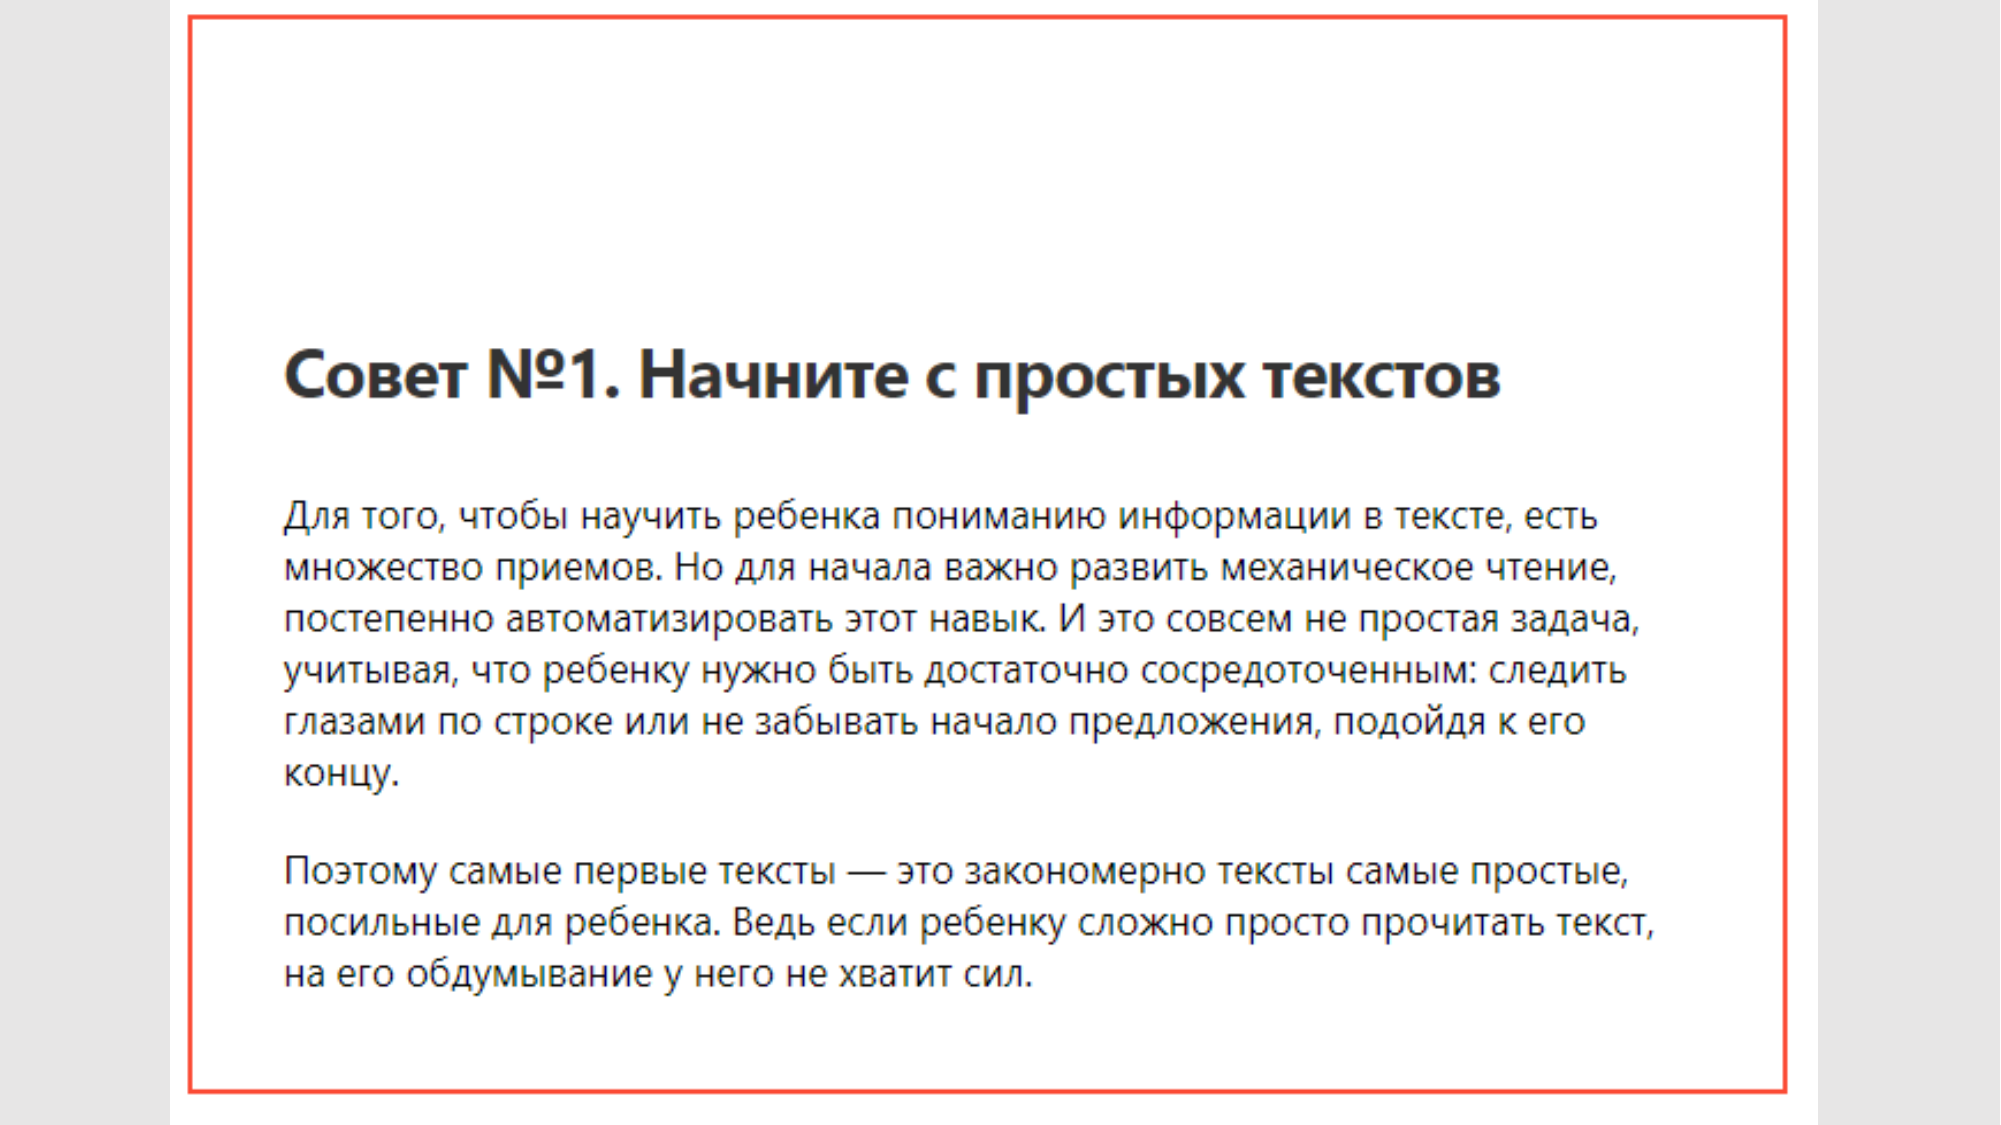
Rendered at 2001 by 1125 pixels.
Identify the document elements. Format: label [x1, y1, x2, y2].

list [170, 0, 1818, 1125]
